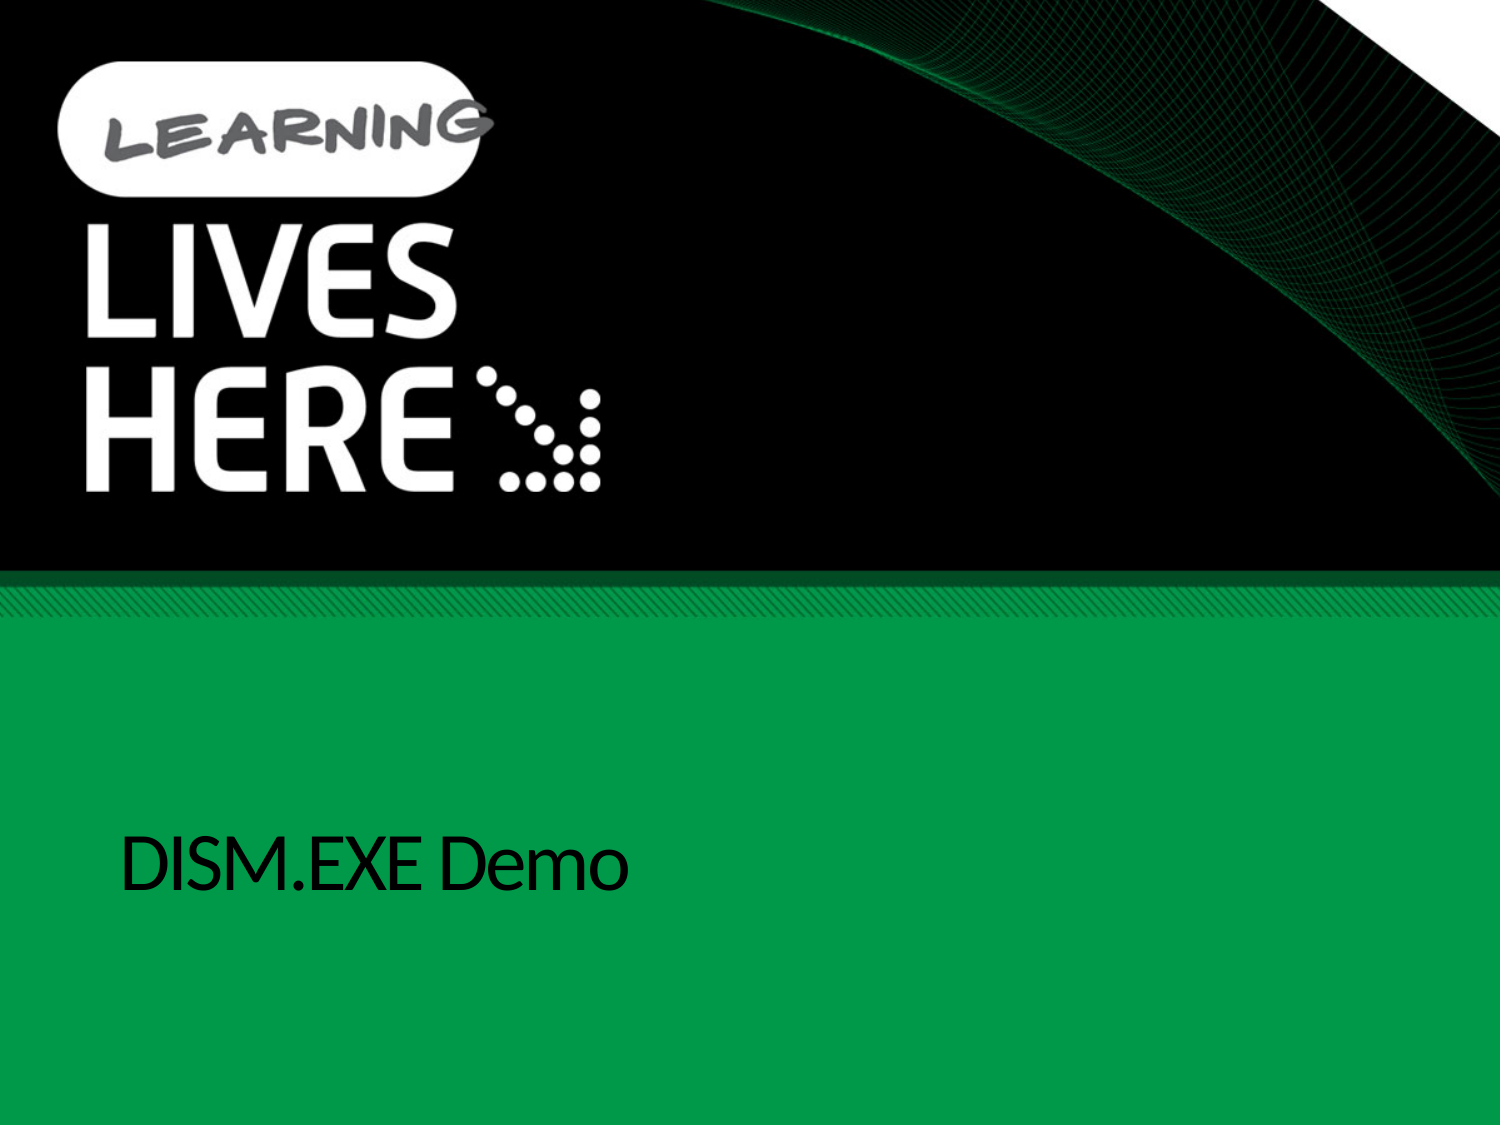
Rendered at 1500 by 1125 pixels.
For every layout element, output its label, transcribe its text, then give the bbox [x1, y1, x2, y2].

picture [0, 0, 1500, 1125]
title DISM.EXE Demo [119, 818, 1375, 943]
